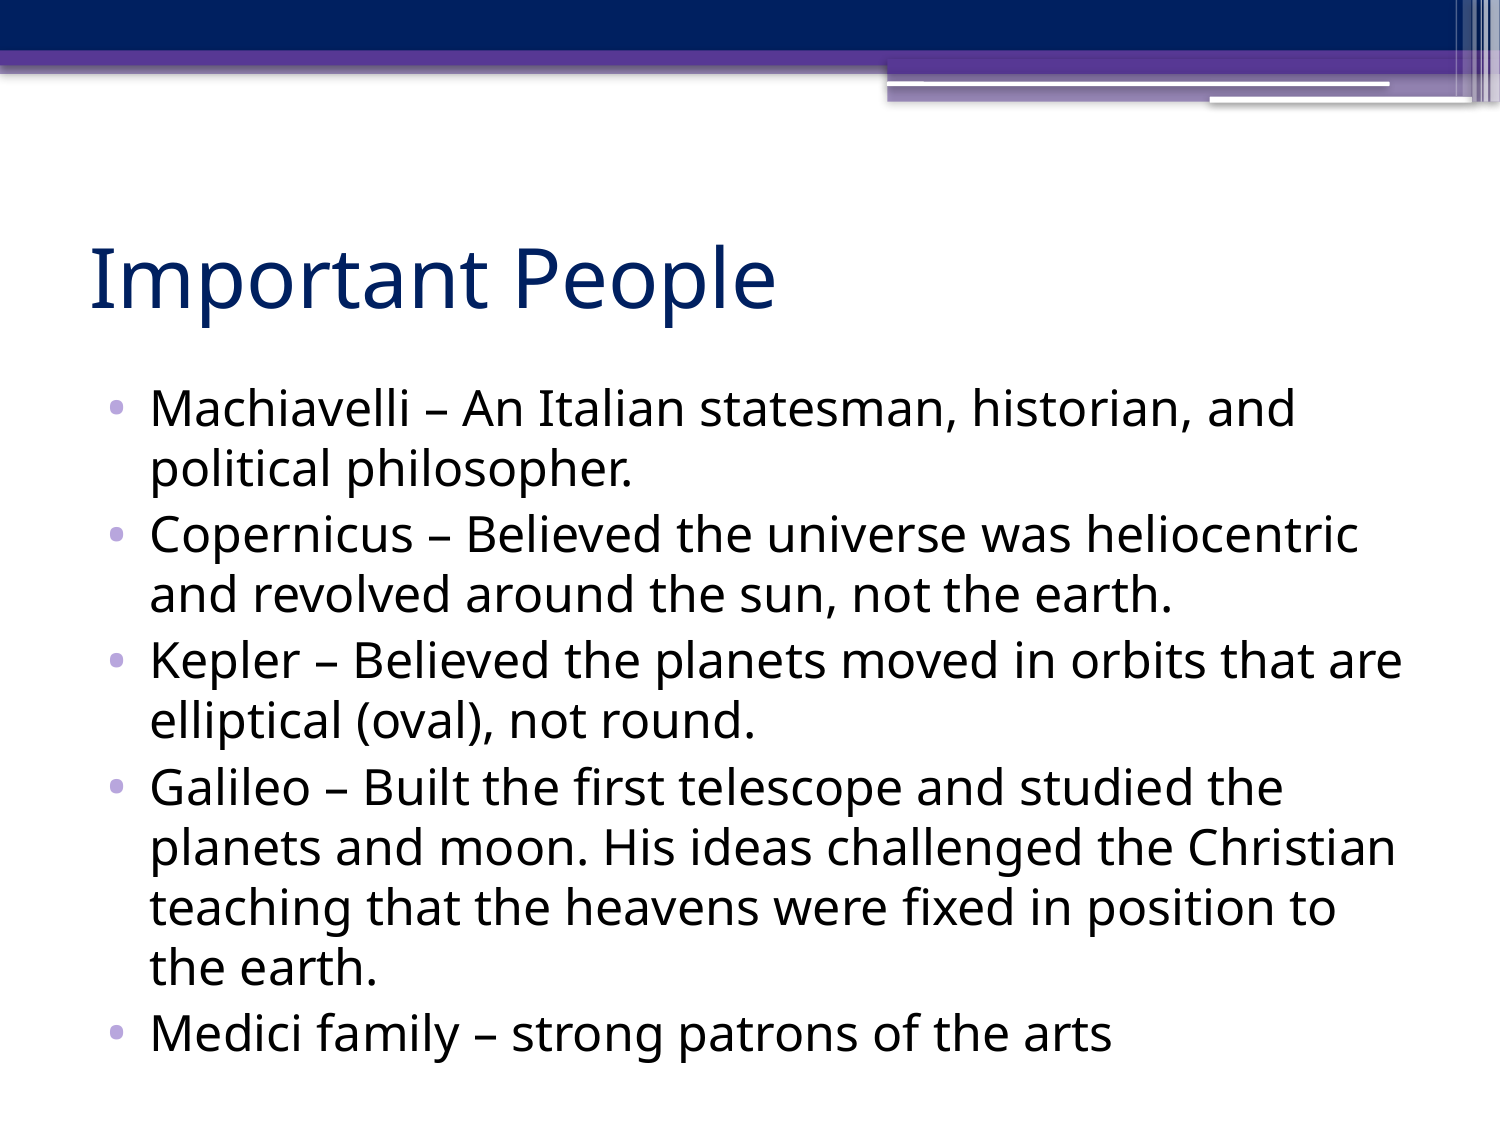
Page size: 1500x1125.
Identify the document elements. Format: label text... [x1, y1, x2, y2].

list Machiavelli – An Italian statesman, historian, and political philosopher. Copernicus – Believed the universe was heliocentric and revolved around the sun, not the earth. Kepler – Believed the planets moved in orbits that are elliptical (oval), not round. Galileo – Built the first telescope and studied the planets and moon. His ideas challenged the Christian teaching that the heavens were fixed in position to the earth. Medici family – strong patrons of the arts [75, 368, 1425, 1079]
title Important People [75, 187, 1425, 363]
